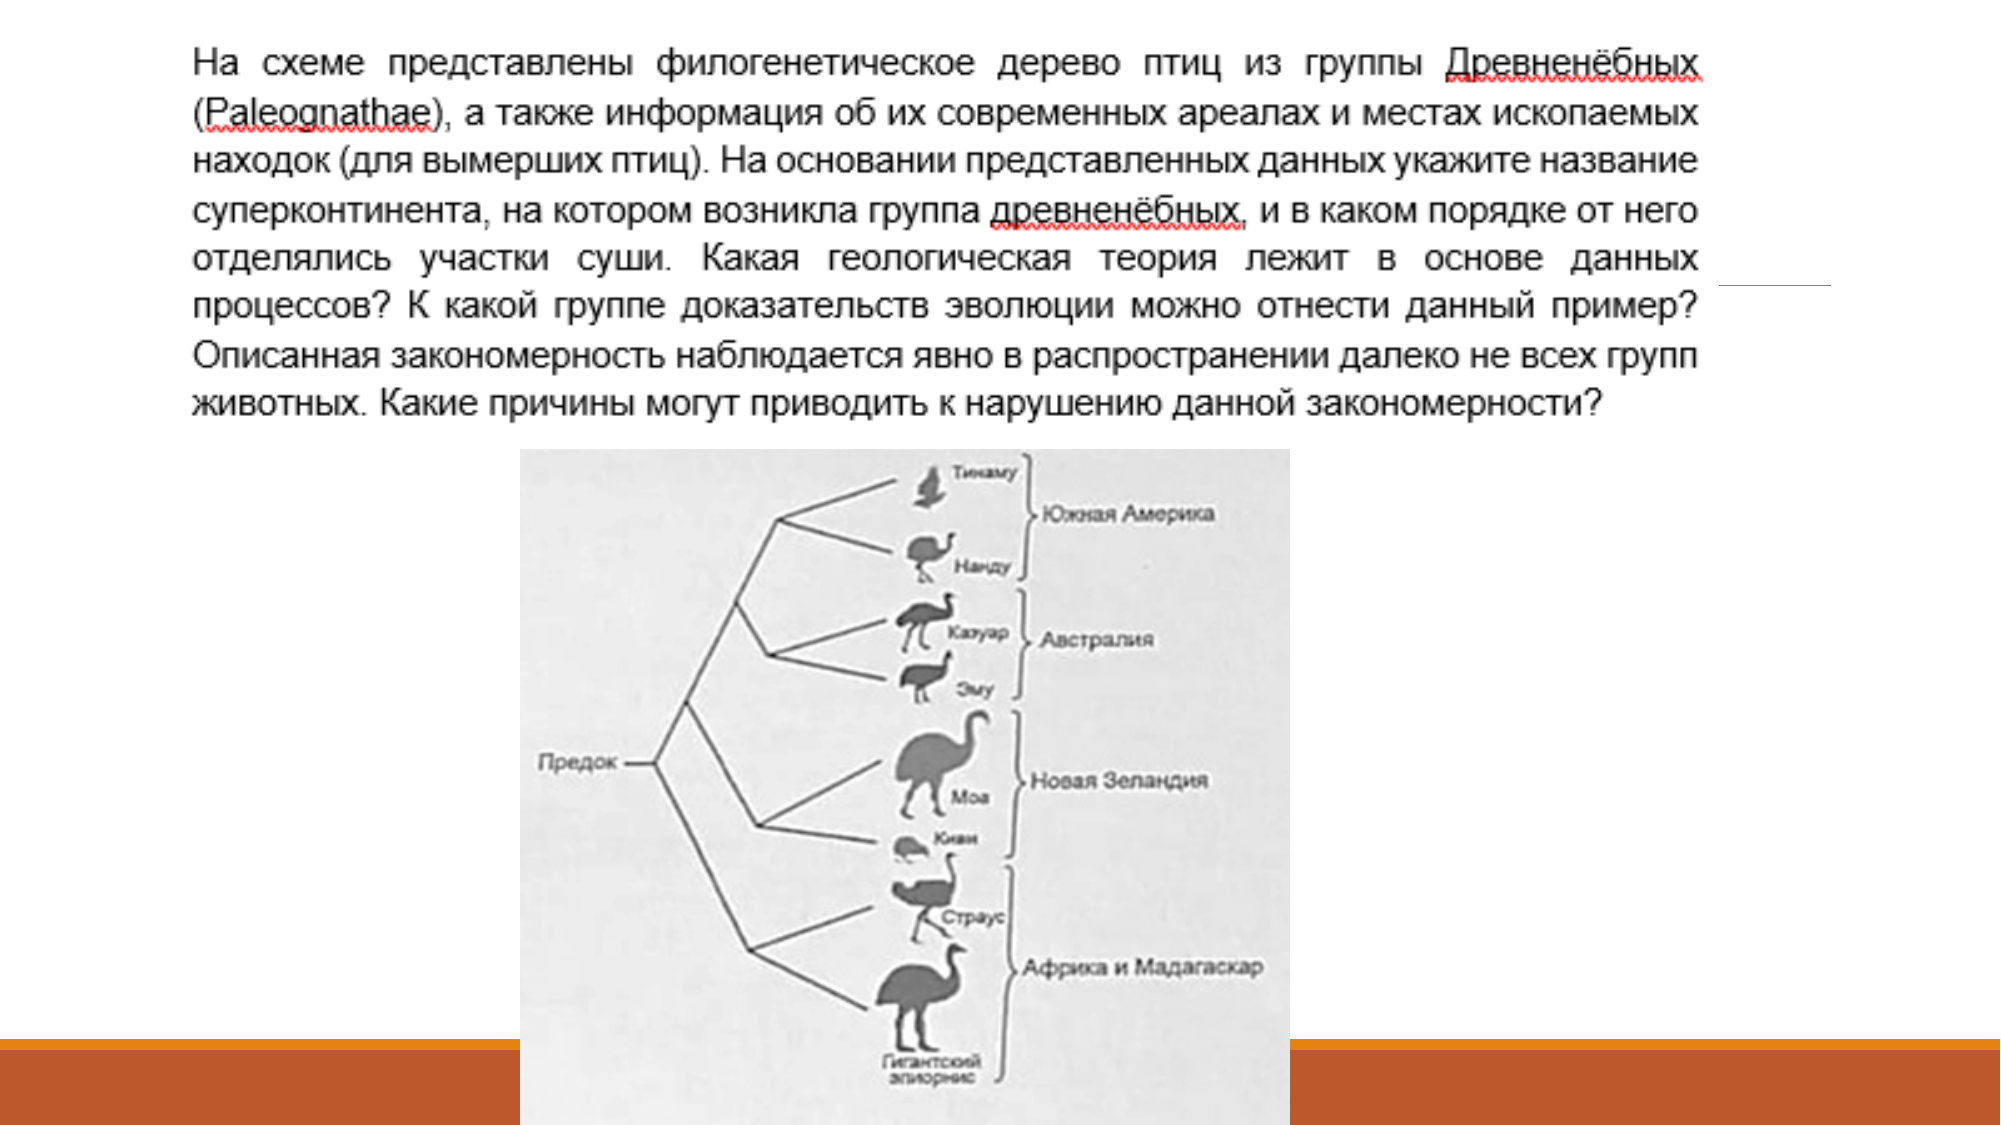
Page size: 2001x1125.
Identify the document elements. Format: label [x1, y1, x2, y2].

picture [519, 448, 1291, 1125]
picture [168, 32, 1720, 431]
